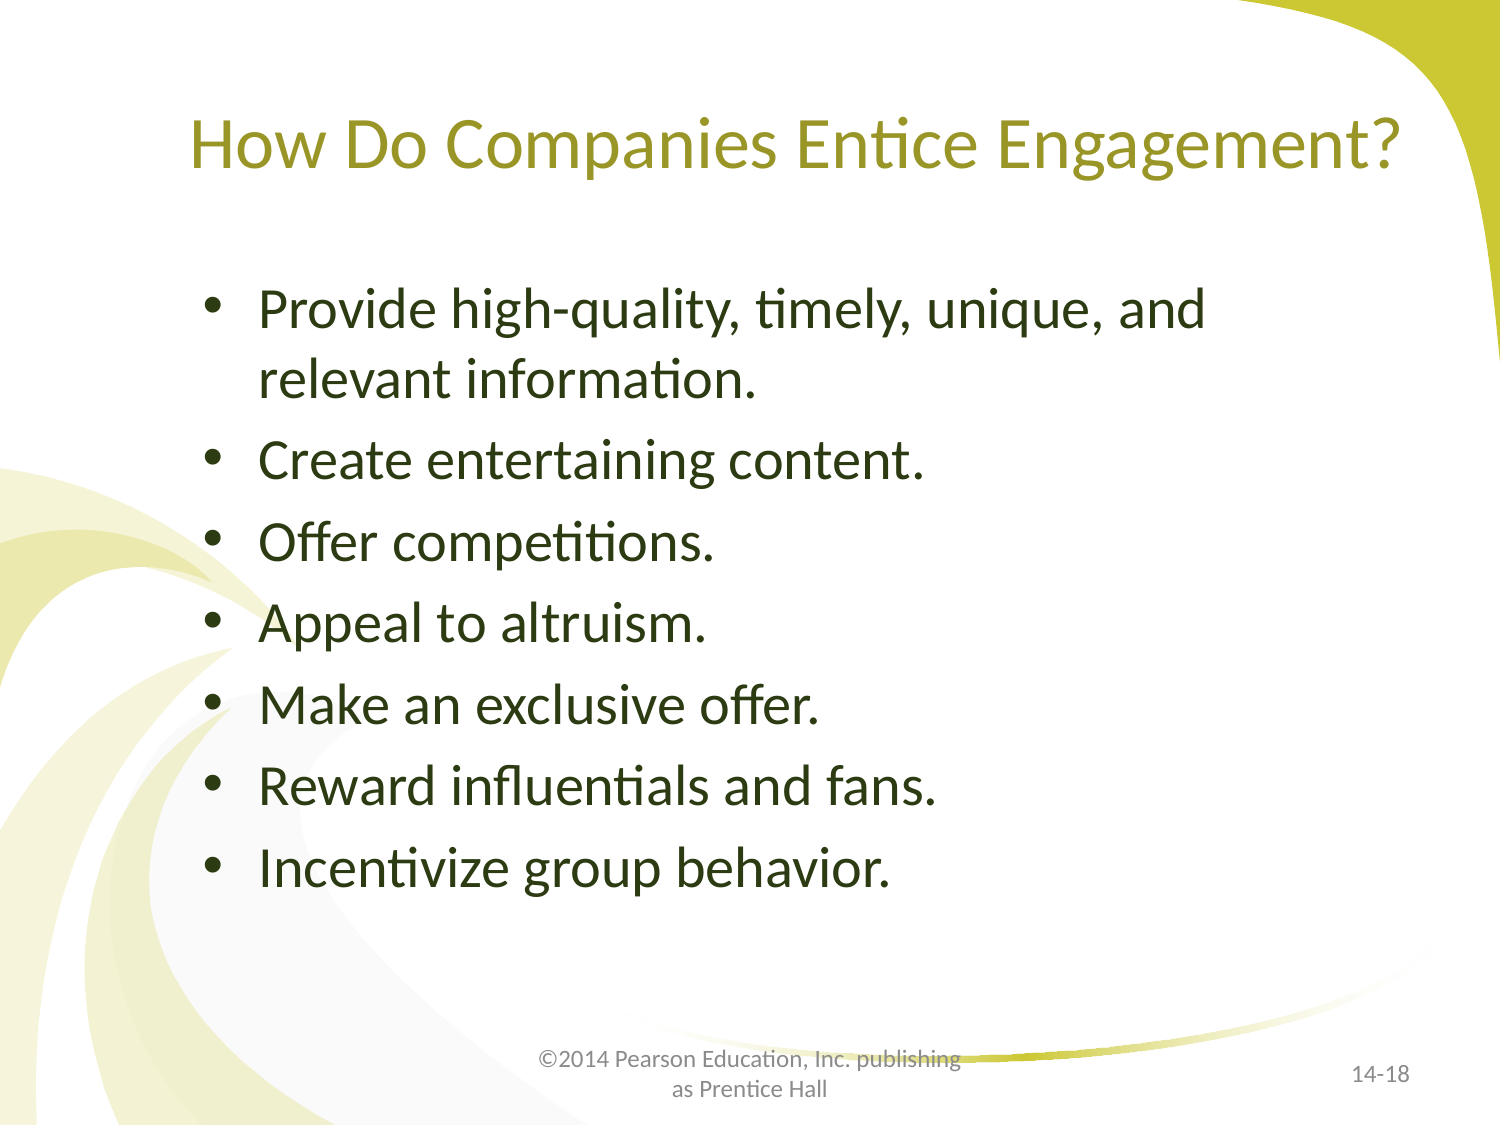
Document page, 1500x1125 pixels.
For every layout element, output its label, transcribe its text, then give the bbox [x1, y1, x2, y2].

slide_number 14-18 [1074, 1042, 1425, 1103]
list Provide high-quality, timely, unique, and relevant information. Create entertaining content. Offer competitions. Appeal to altruism. Make an exclusive offer. Reward influentials and fans. Incentivize group behavior. [187, 262, 1425, 1005]
title How Do Companies Entice Engagement? [174, 45, 1425, 233]
footer ©2014 Pearson Education, Inc. publishing as Prentice Hall [512, 1042, 988, 1103]
